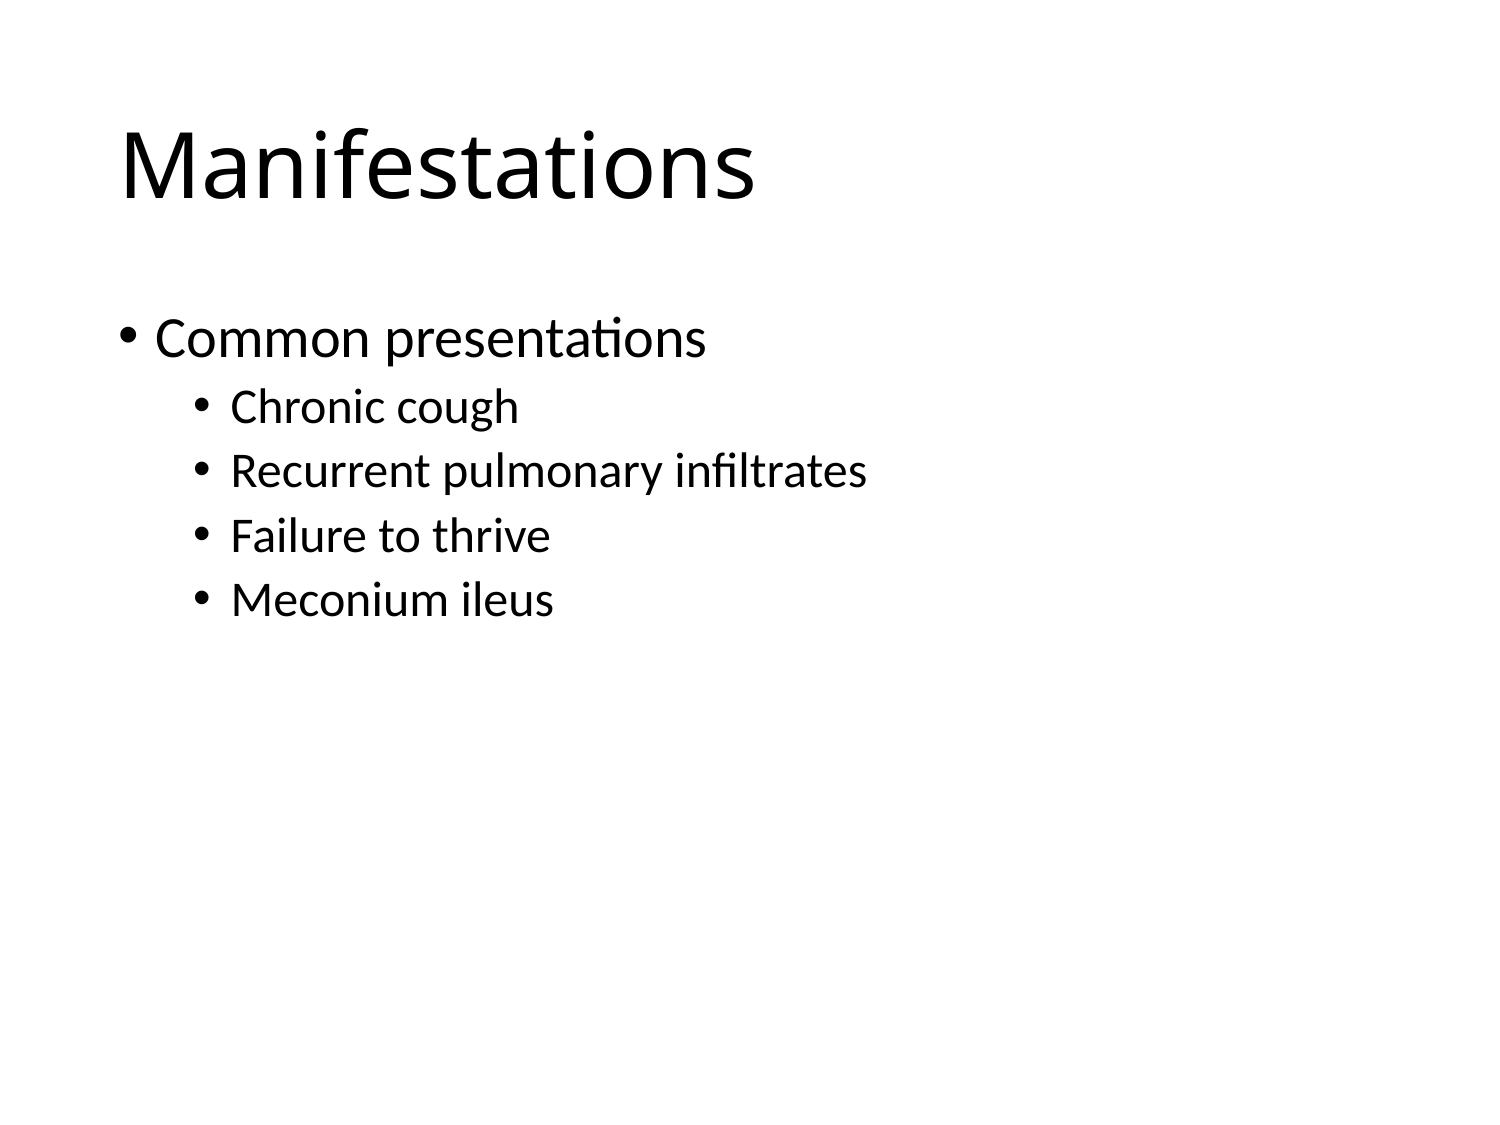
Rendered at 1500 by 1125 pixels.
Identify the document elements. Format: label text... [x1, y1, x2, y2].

list Common presentations Chronic cough Recurrent pulmonary infiltrates Failure to thrive Meconium ileus [103, 299, 1397, 1014]
title Manifestations [103, 59, 1397, 278]
